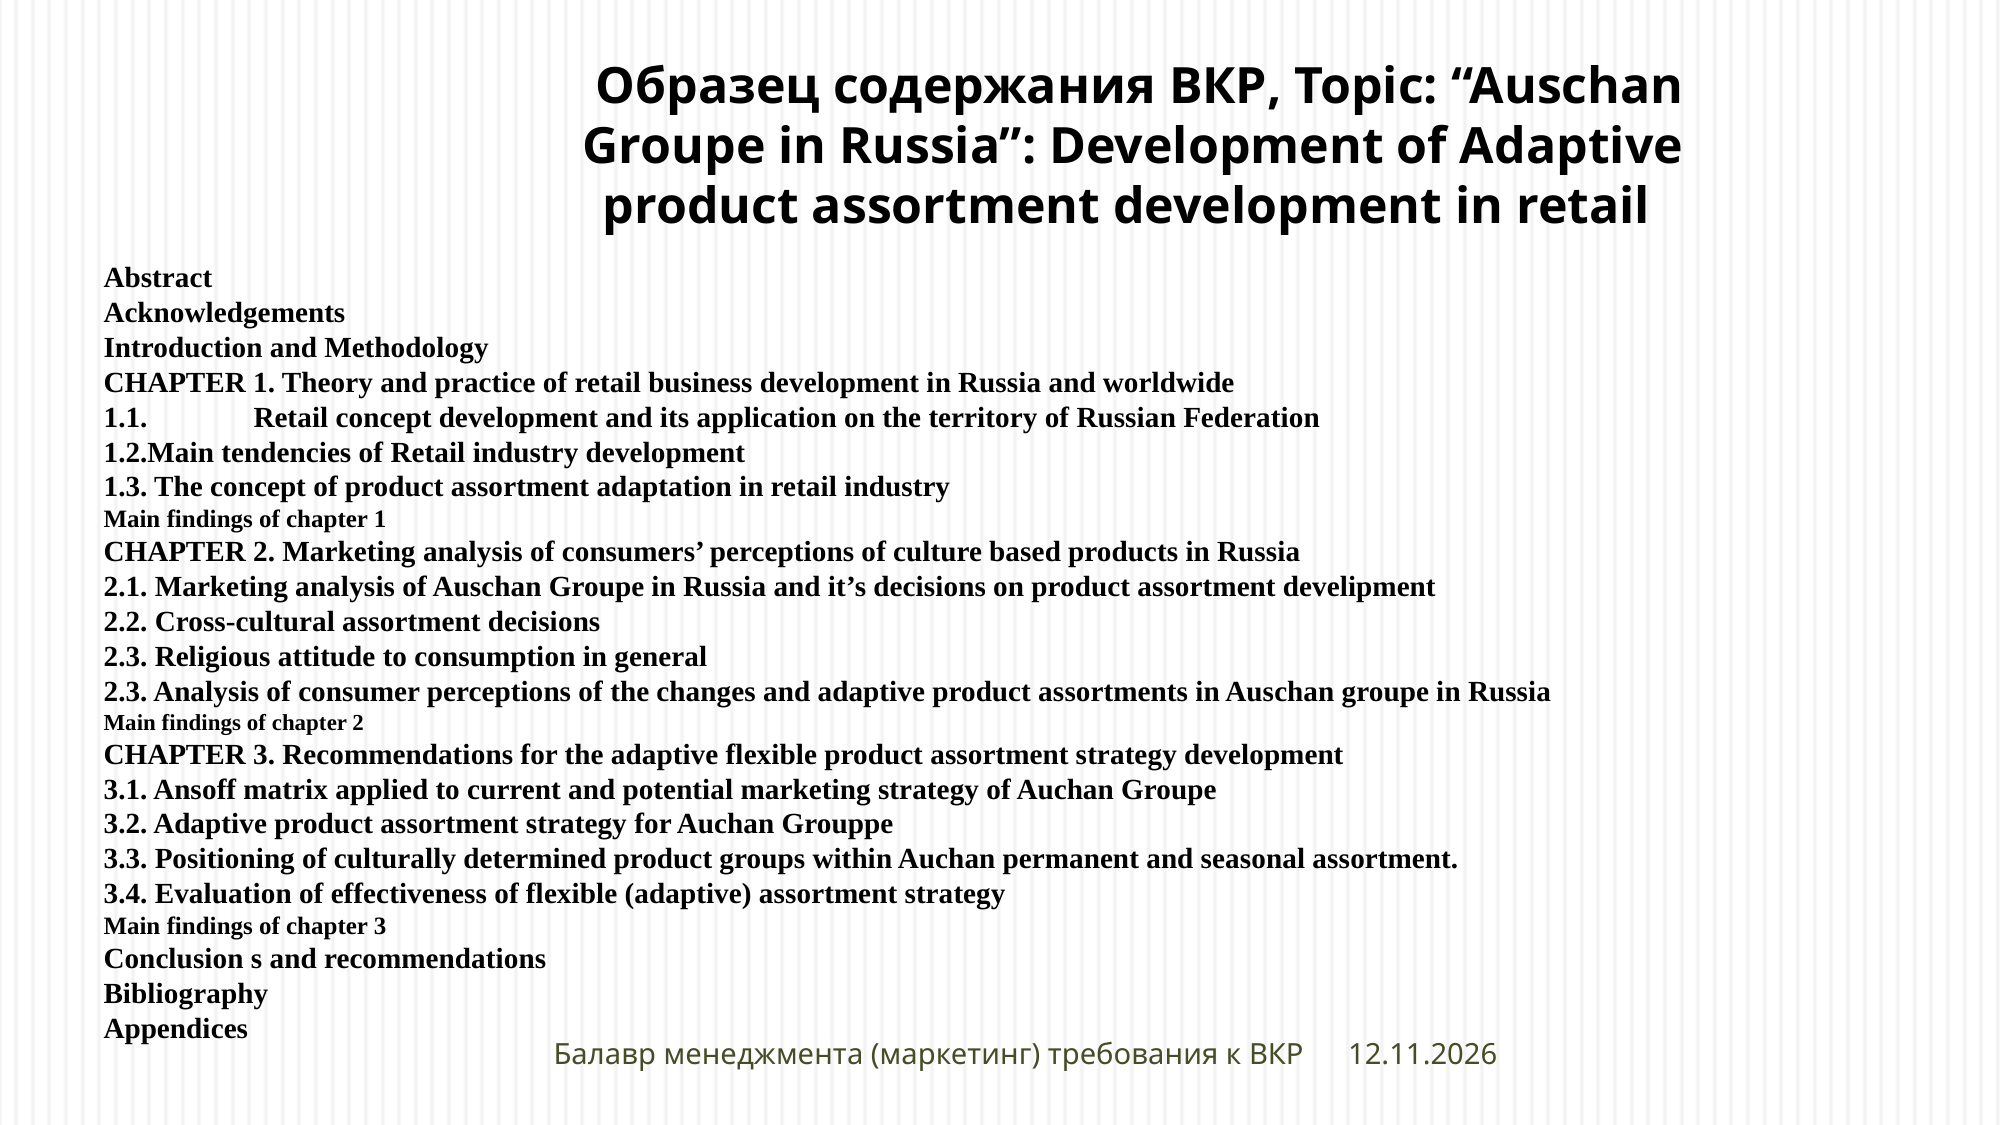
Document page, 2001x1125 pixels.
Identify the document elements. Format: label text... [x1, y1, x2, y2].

text_box Образец содержания ВКР, Topic: “Auschan Groupe in Russia”: Development of Adaptive product assortment development in retail [498, 46, 1781, 242]
text_box Abstract Acknowledgements Introduction and Methodology CHAPTER 1. Theory and practice of retail business development in Russia and worldwide 1.1. Retail concept development and its application on the territory of Russian Federation 1.2.Main tendencies of Retail industry development 1.3. The concept of product assortment adaptation in retail industry Main findings of chapter 1 CHAPTER 2. Marketing analysis of consumers’ perceptions of culture based products in Russia 2.1. Marketing analysis of Auschan Groupe in Russia and it’s decisions on product assortment develipment 2.2. Cross-cultural assortment decisions 2.3. Religious attitude to consumption in general 2.3. Analysis of consumer perceptions of the changes and adaptive product assortments in Auschan groupe in Russia Main findings of chapter 2 CHAPTER 3. Recommendations for the adaptive flexible product assortment strategy development 3.1. Ansoff matrix applied to current and potential marketing strategy of Auchan Groupe 3.2. Adaptive product assortment strategy for Auchan Grouppe 3.3. Positioning of culturally determined product groups within Auchan permanent and seasonal assortment. 3.4. Evaluation of effectiveness of flexible (adaptive) assortment strategy Main findings of chapter 3 Conclusion s and recommendations Bibliography Appendices [88, 250, 1647, 1052]
footer Балавр менеджмента (маркетинг) требования к ВКР [133, 1024, 1319, 1085]
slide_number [1333, 1025, 1917, 1085]
